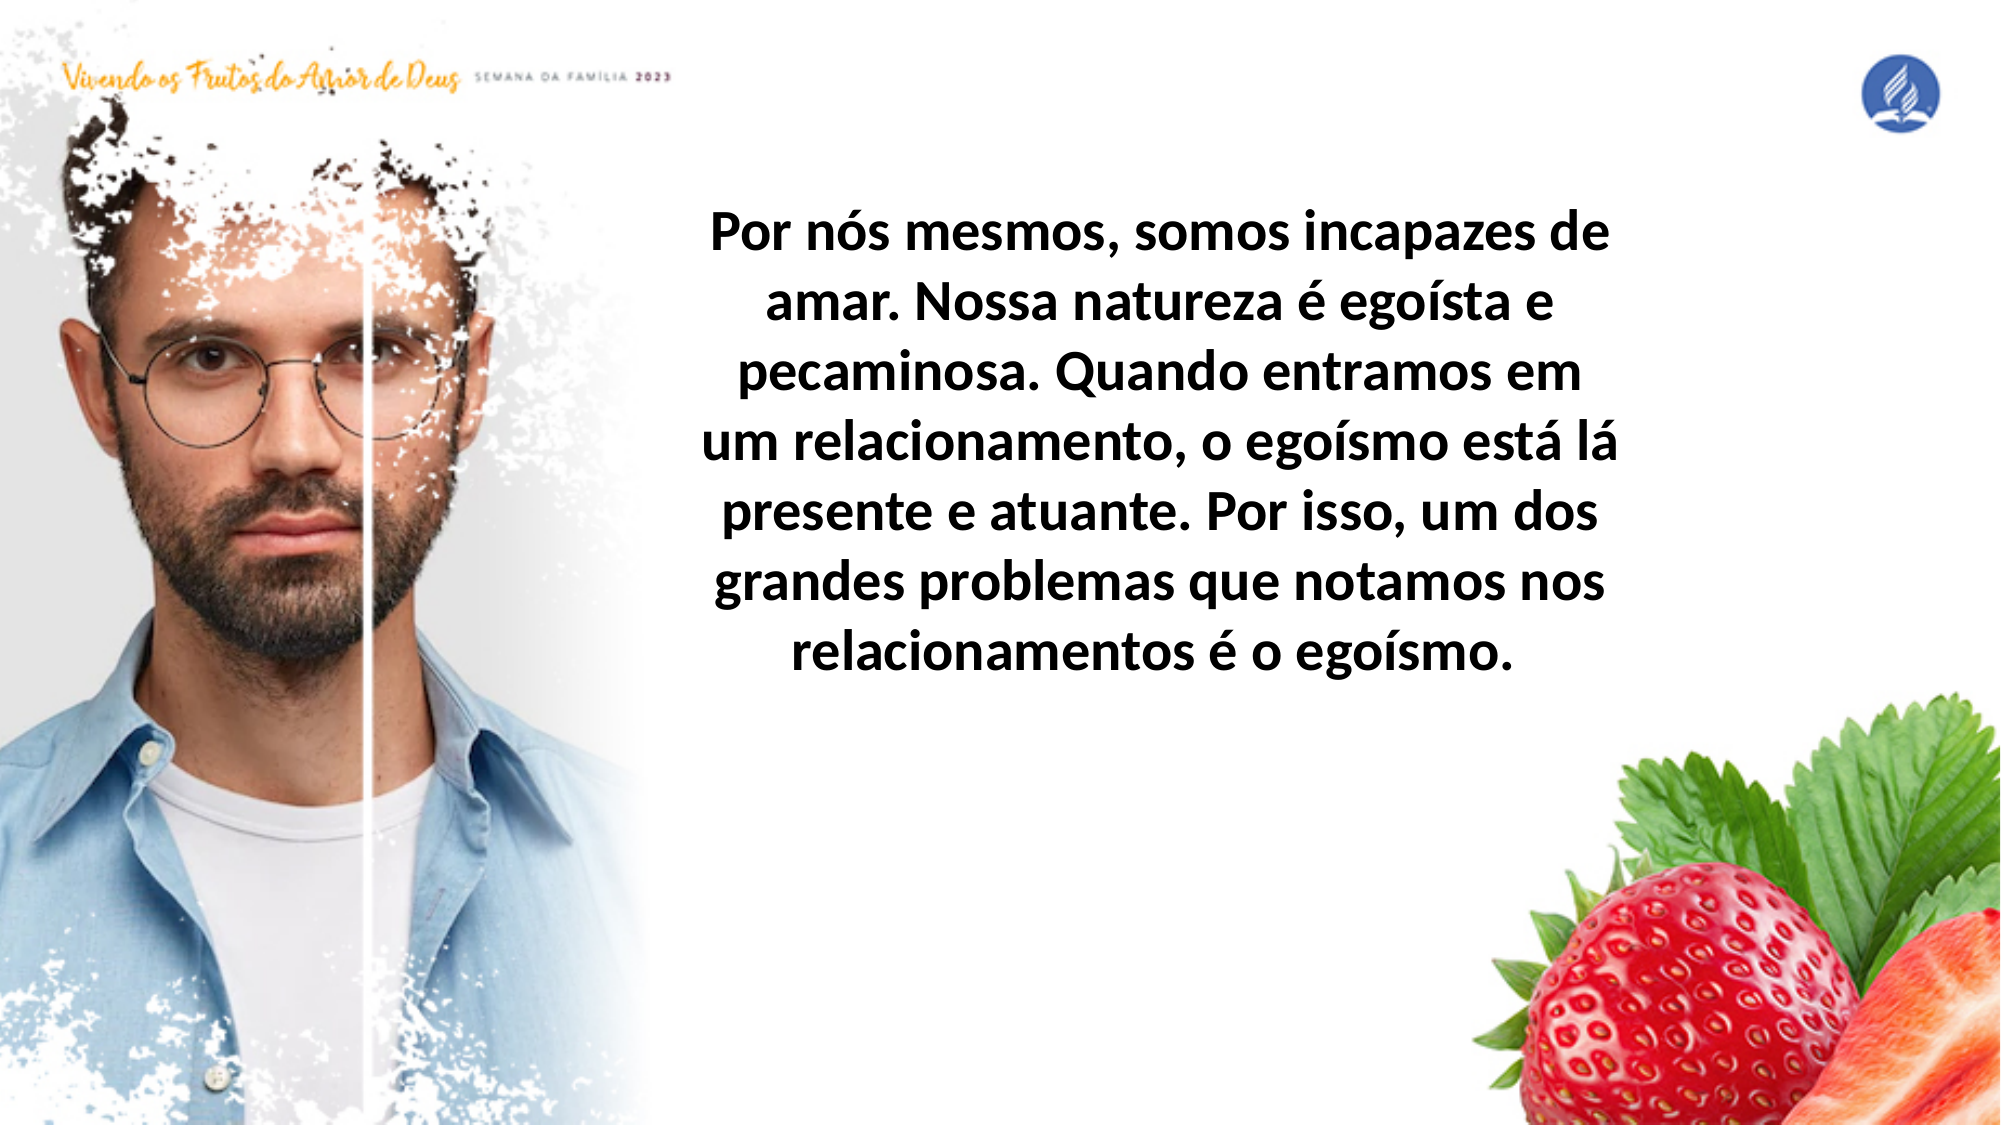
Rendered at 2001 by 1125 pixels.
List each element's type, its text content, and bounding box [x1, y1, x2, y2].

text_box Por nós mesmos, somos incapazes de amar. Nossa natureza é egoísta e pecaminosa. Quando entramos em um relacionamento, o egoísmo está lá presente e atuante. Por isso, um dos grandes problemas que notamos nos relacionamentos é o egoísmo. [682, 185, 1638, 690]
picture [0, 0, 2001, 1125]
